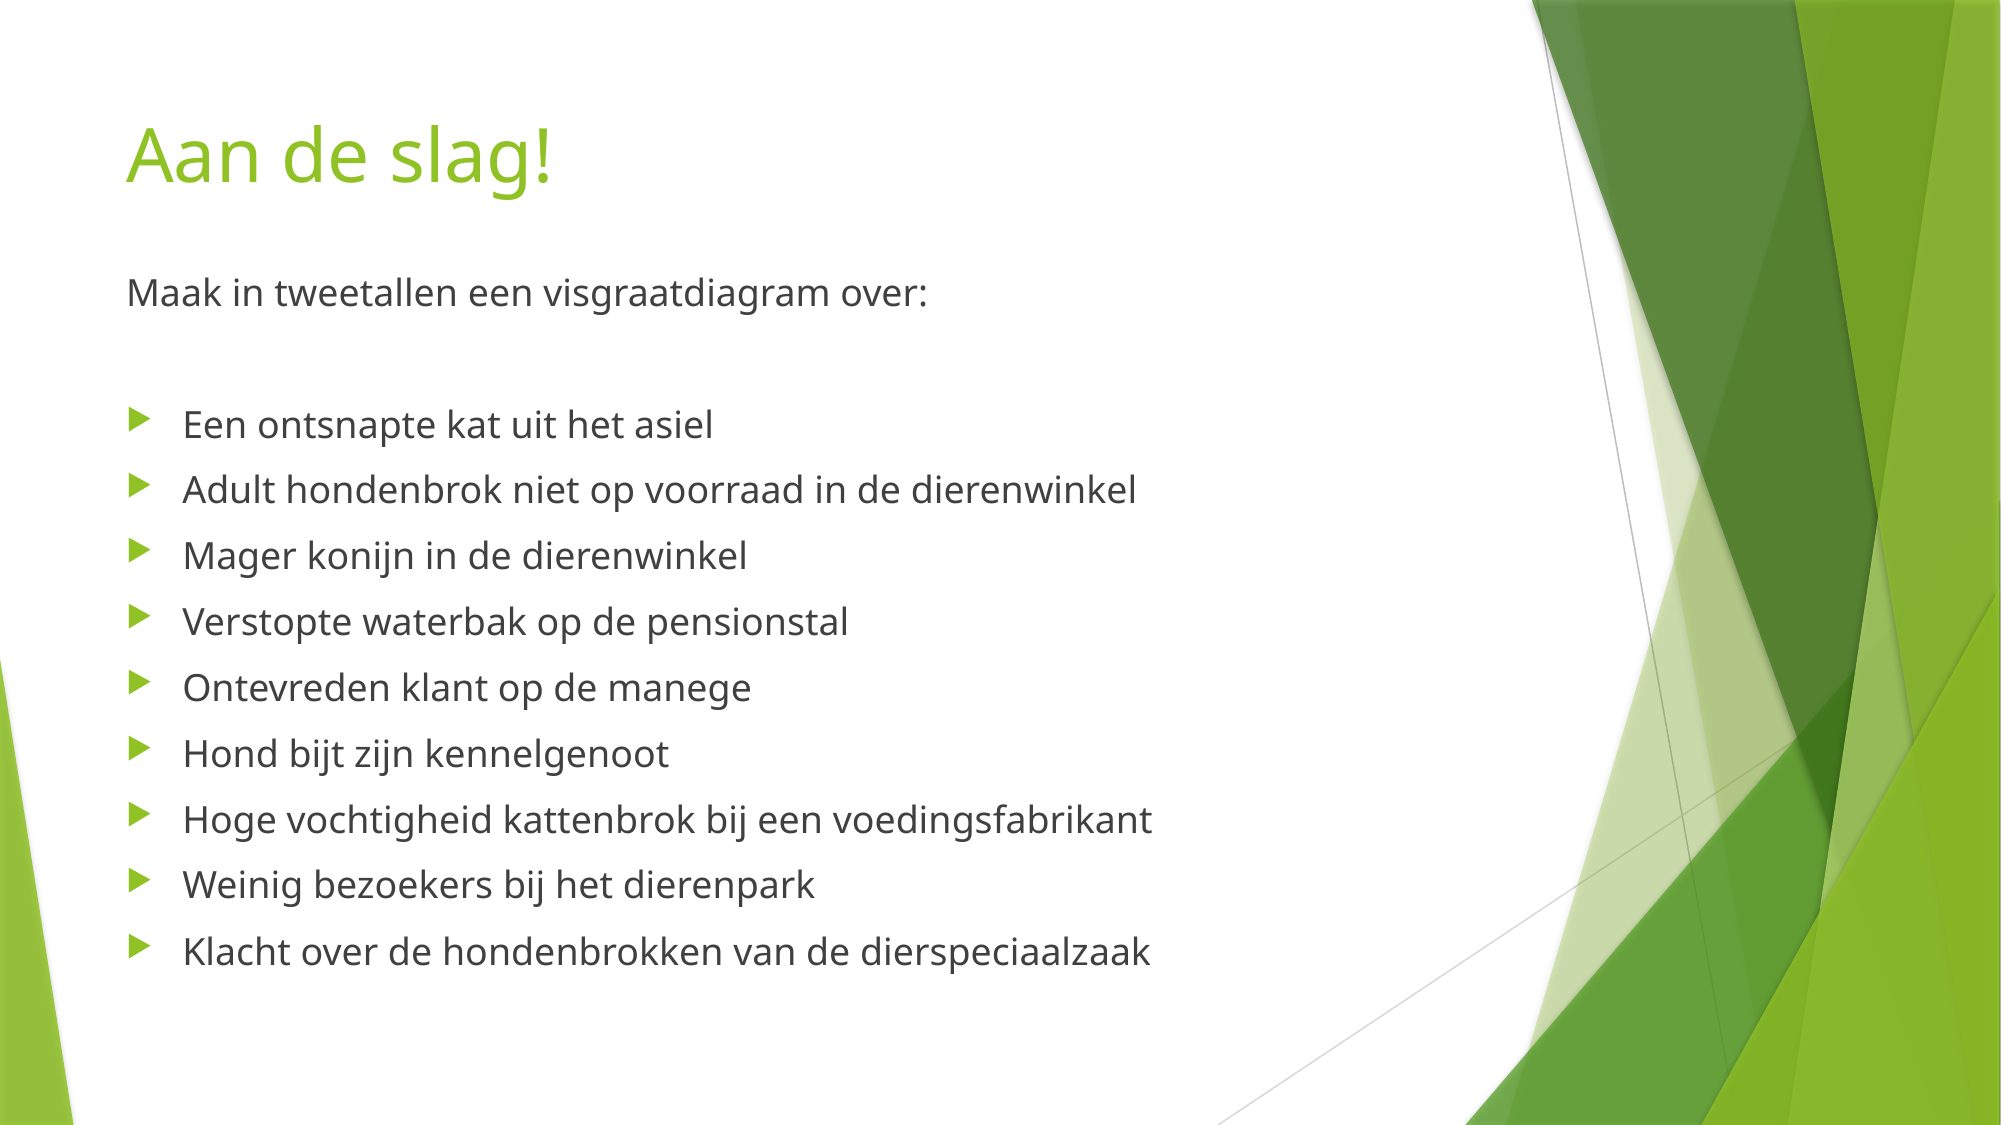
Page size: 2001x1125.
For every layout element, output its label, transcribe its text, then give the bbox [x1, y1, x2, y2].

list Maak in tweetallen een visgraatdiagram over: Een ontsnapte kat uit het asiel Adult hondenbrok niet op voorraad in de dierenwinkel Mager konijn in de dierenwinkel Verstopte waterbak op de pensionstal Ontevreden klant op de manege Hond bijt zijn kennelgenoot Hoge vochtigheid kattenbrok bij een voedingsfabrikant Weinig bezoekers bij het dierenpark Klacht over de hondenbrokken van de dierspeciaalzaak [111, 261, 1522, 992]
title Aan de slag! [111, 99, 1522, 261]
